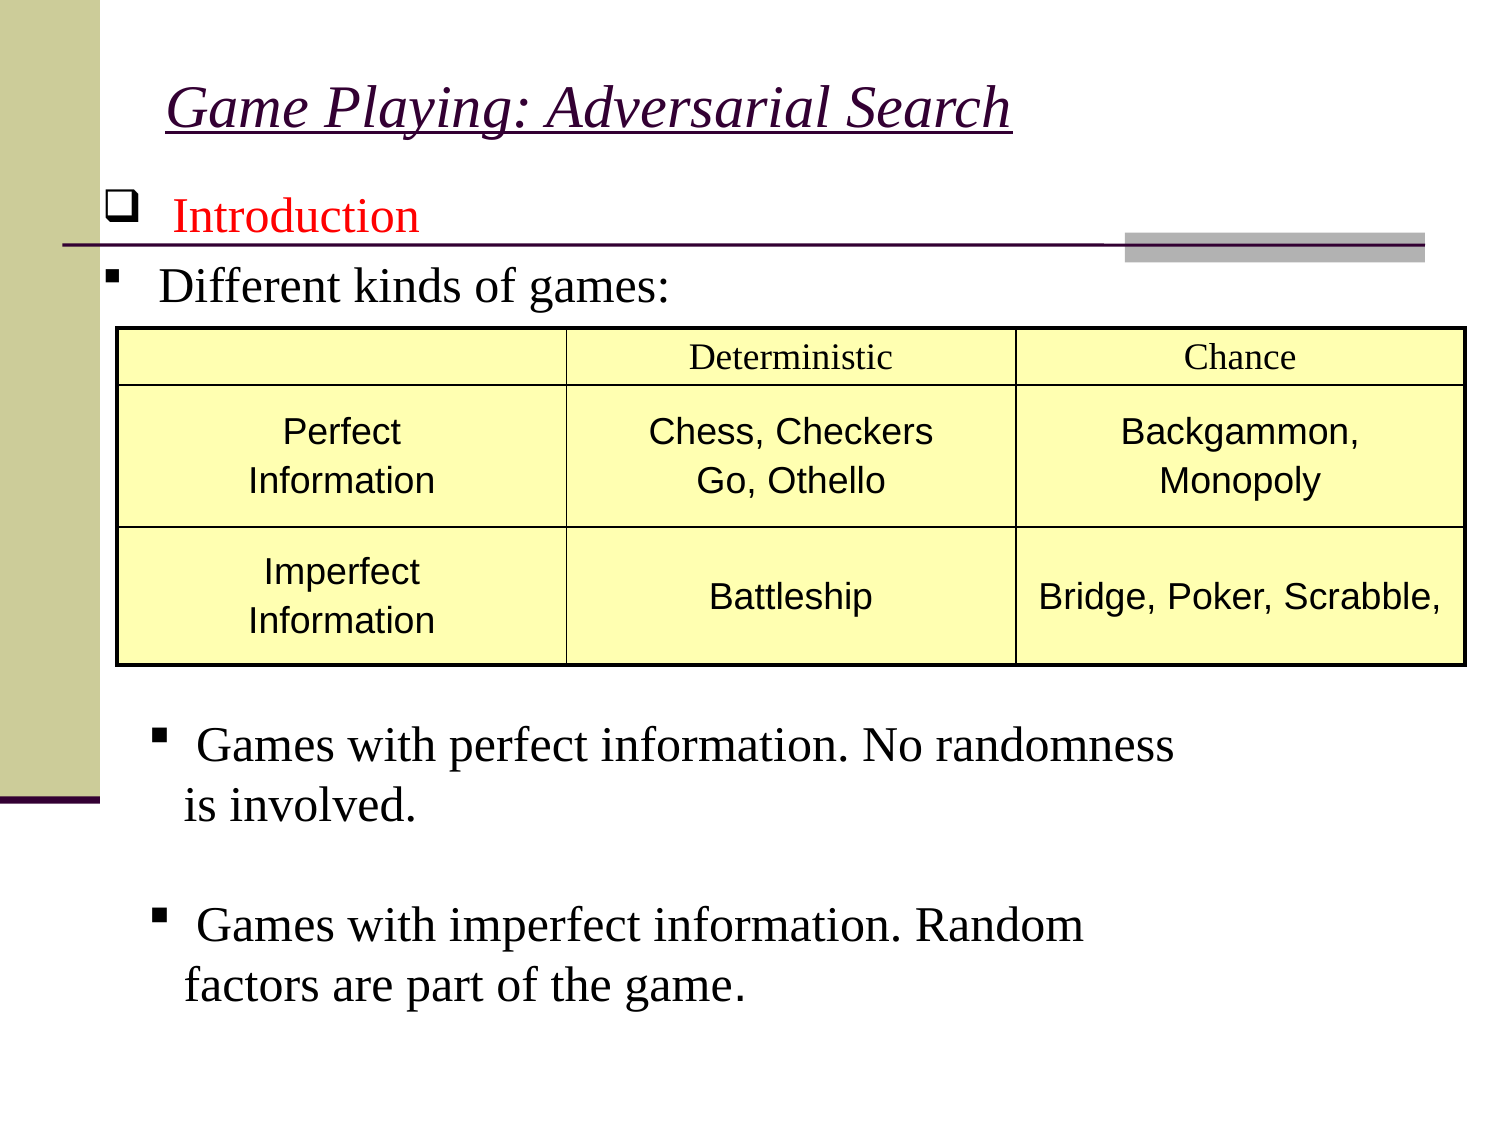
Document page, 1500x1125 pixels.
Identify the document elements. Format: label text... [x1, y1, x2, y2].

title Game Playing: Adversarial Search [149, 45, 1426, 162]
table_header Deterministic [567, 330, 1015, 384]
list Introduction Different kinds of games: [86, 174, 750, 329]
table_header [119, 330, 566, 384]
table_cell Chess, Checkers Go, Othello [567, 386, 1015, 526]
table_cell Battleship [567, 528, 1015, 663]
table_cell Backgammon, Monopoly [1017, 386, 1463, 526]
table_cell Imperfect Information [119, 528, 566, 663]
table_cell Perfect Information [119, 386, 566, 526]
table_header Chance [1017, 330, 1463, 384]
text_box Games with perfect information. No randomness is involved. Games with imperfect information. Random factors are part of the game. [93, 704, 1193, 1079]
table_cell Bridge, Poker, Scrabble, [1017, 528, 1463, 663]
